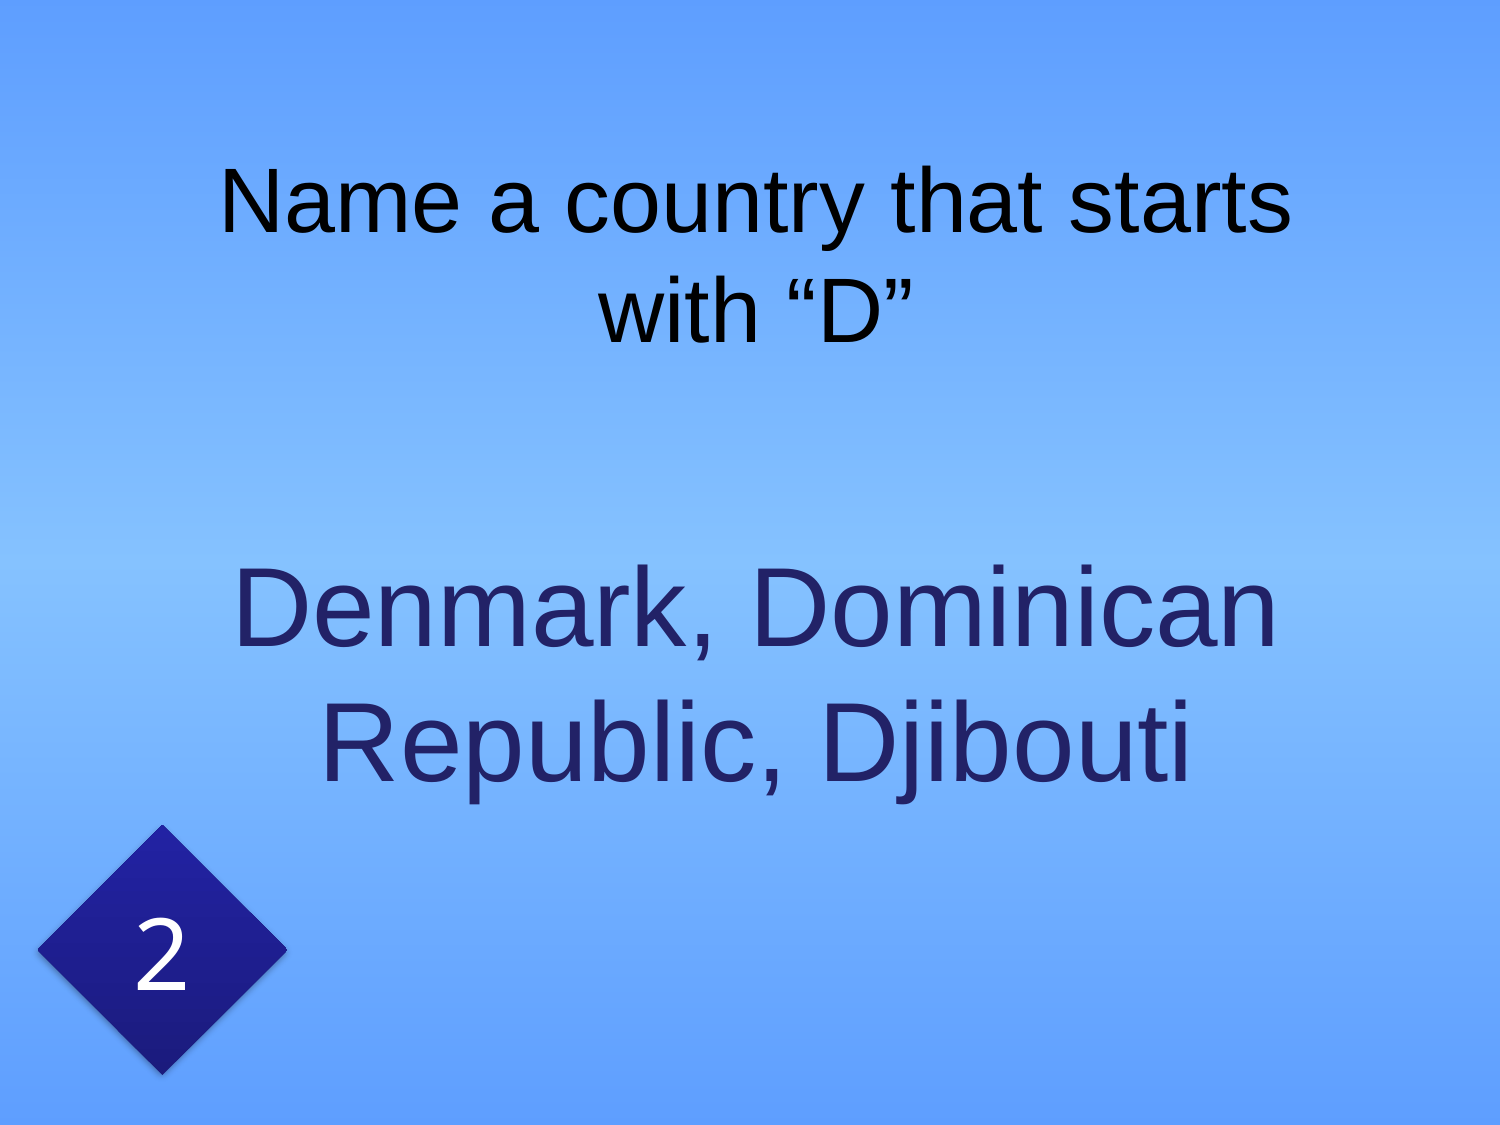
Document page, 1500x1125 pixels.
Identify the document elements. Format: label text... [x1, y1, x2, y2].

text_box Denmark, Dominican Republic, Djibouti [112, 500, 1400, 838]
title Name a country that starts with “D” [112, 137, 1401, 476]
text_box 2 [37, 838, 288, 1075]
